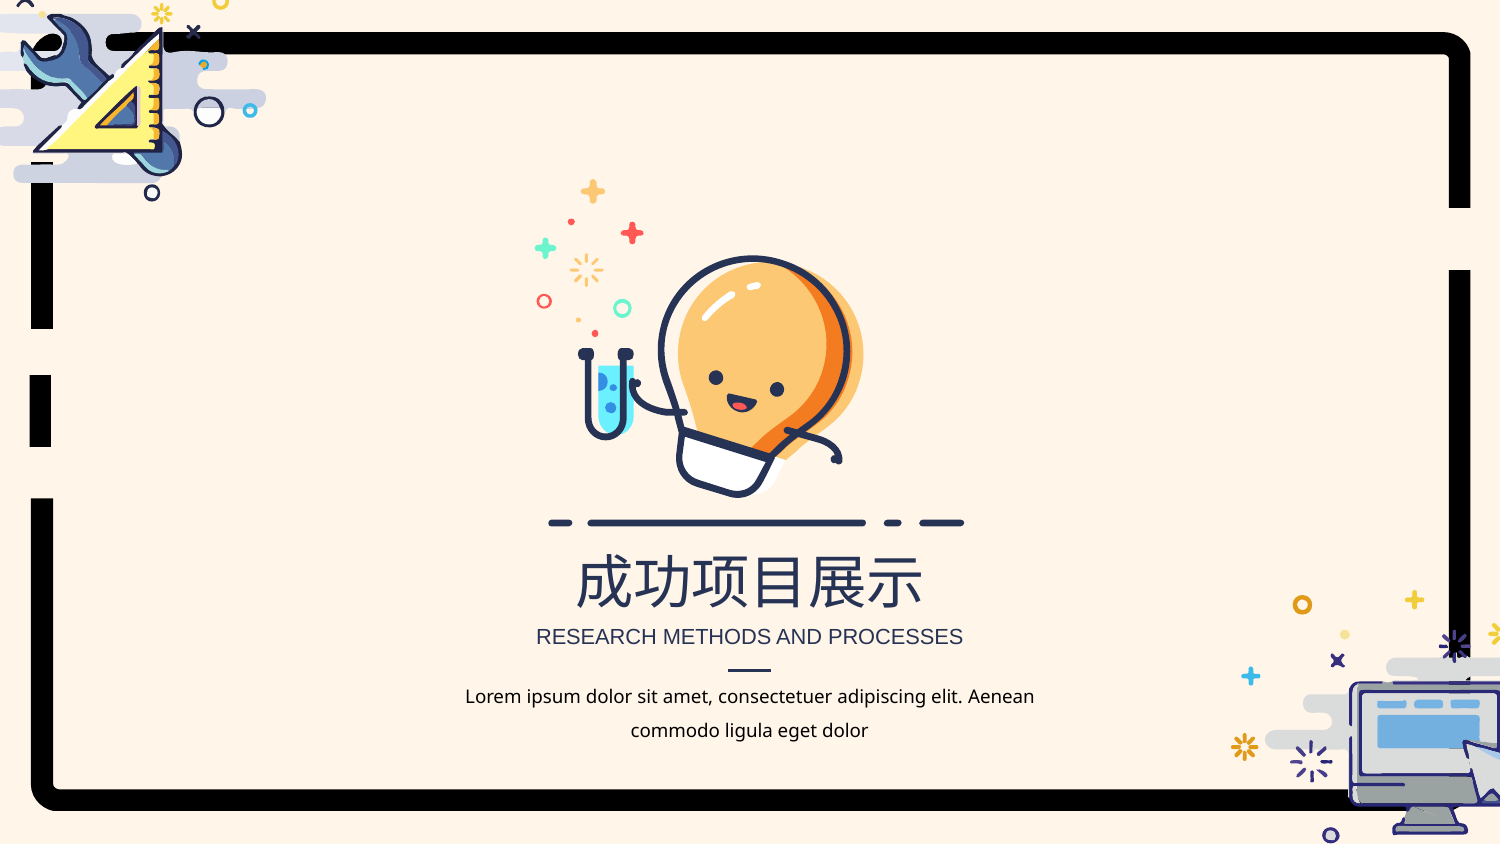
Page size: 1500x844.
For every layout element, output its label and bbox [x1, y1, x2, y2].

text_box [431, 537, 1068, 750]
text_box [534, 178, 965, 527]
